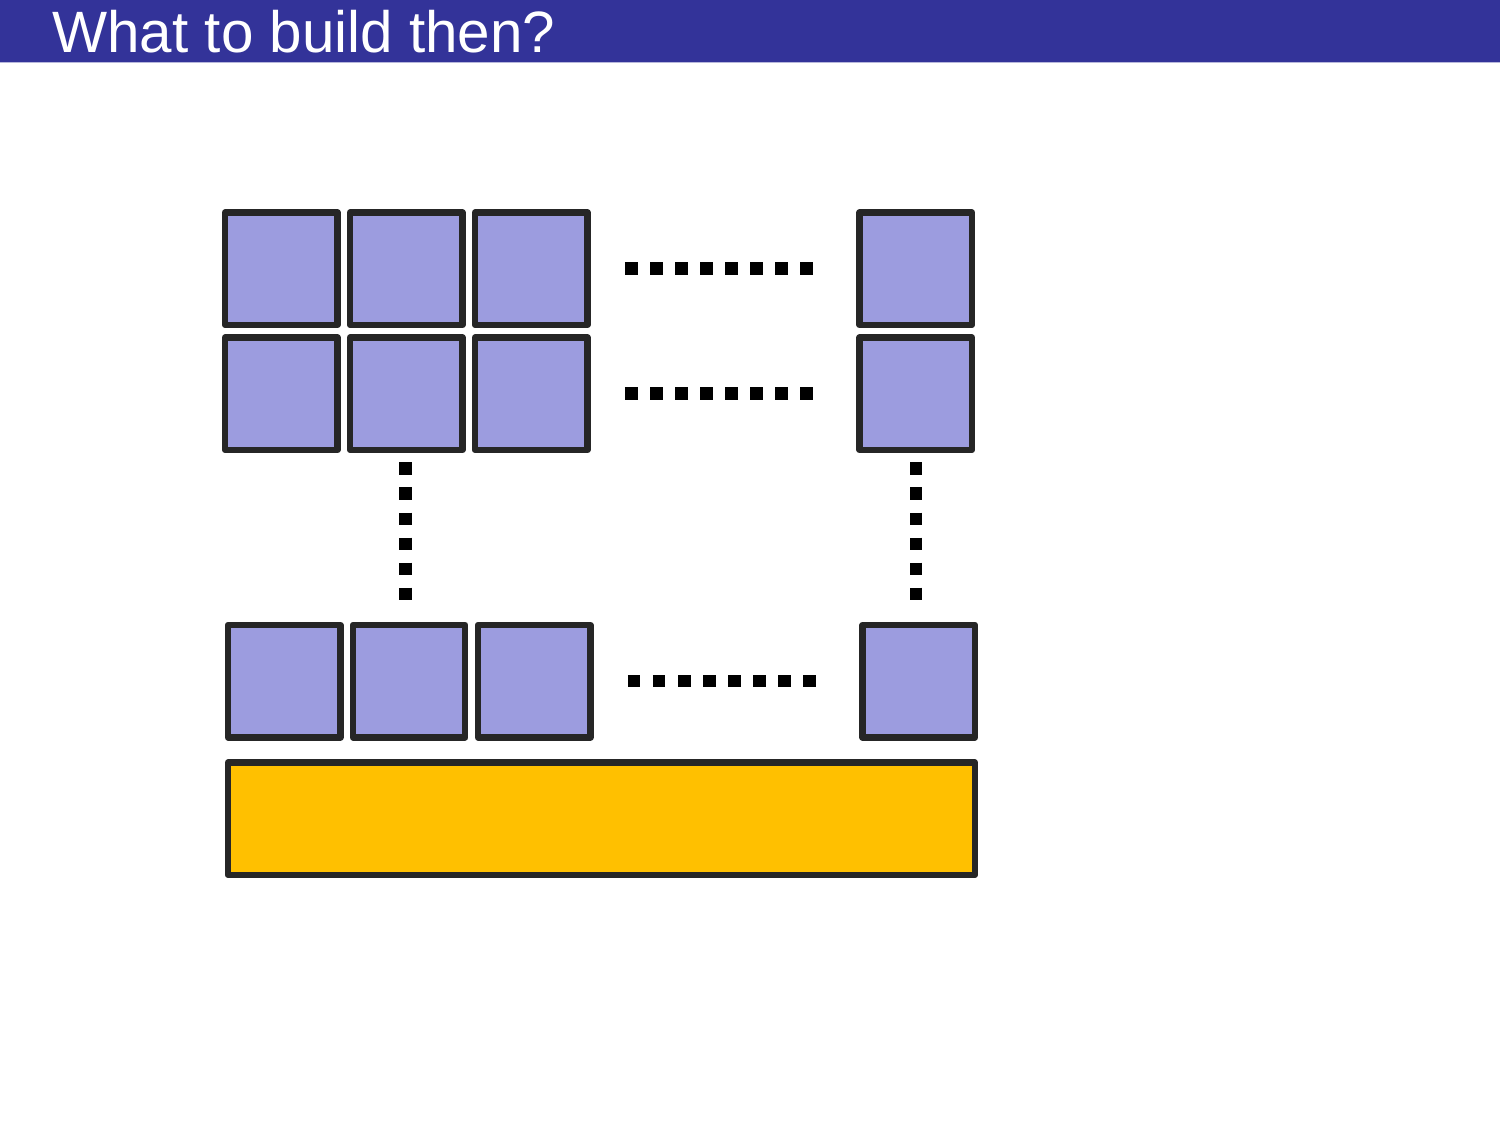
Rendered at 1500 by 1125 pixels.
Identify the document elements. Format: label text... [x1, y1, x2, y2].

text_box [350, 337, 463, 450]
title What to build then? [37, 7, 1426, 51]
text_box [227, 624, 341, 738]
text_box [225, 337, 338, 450]
text_box [474, 337, 588, 450]
text_box [350, 212, 463, 325]
text_box [474, 212, 588, 325]
text_box [227, 762, 975, 875]
text_box [477, 624, 591, 738]
text_box [859, 212, 972, 325]
text_box [225, 212, 338, 325]
text_box [862, 624, 975, 738]
text_box [859, 337, 972, 450]
text_box [352, 624, 466, 738]
